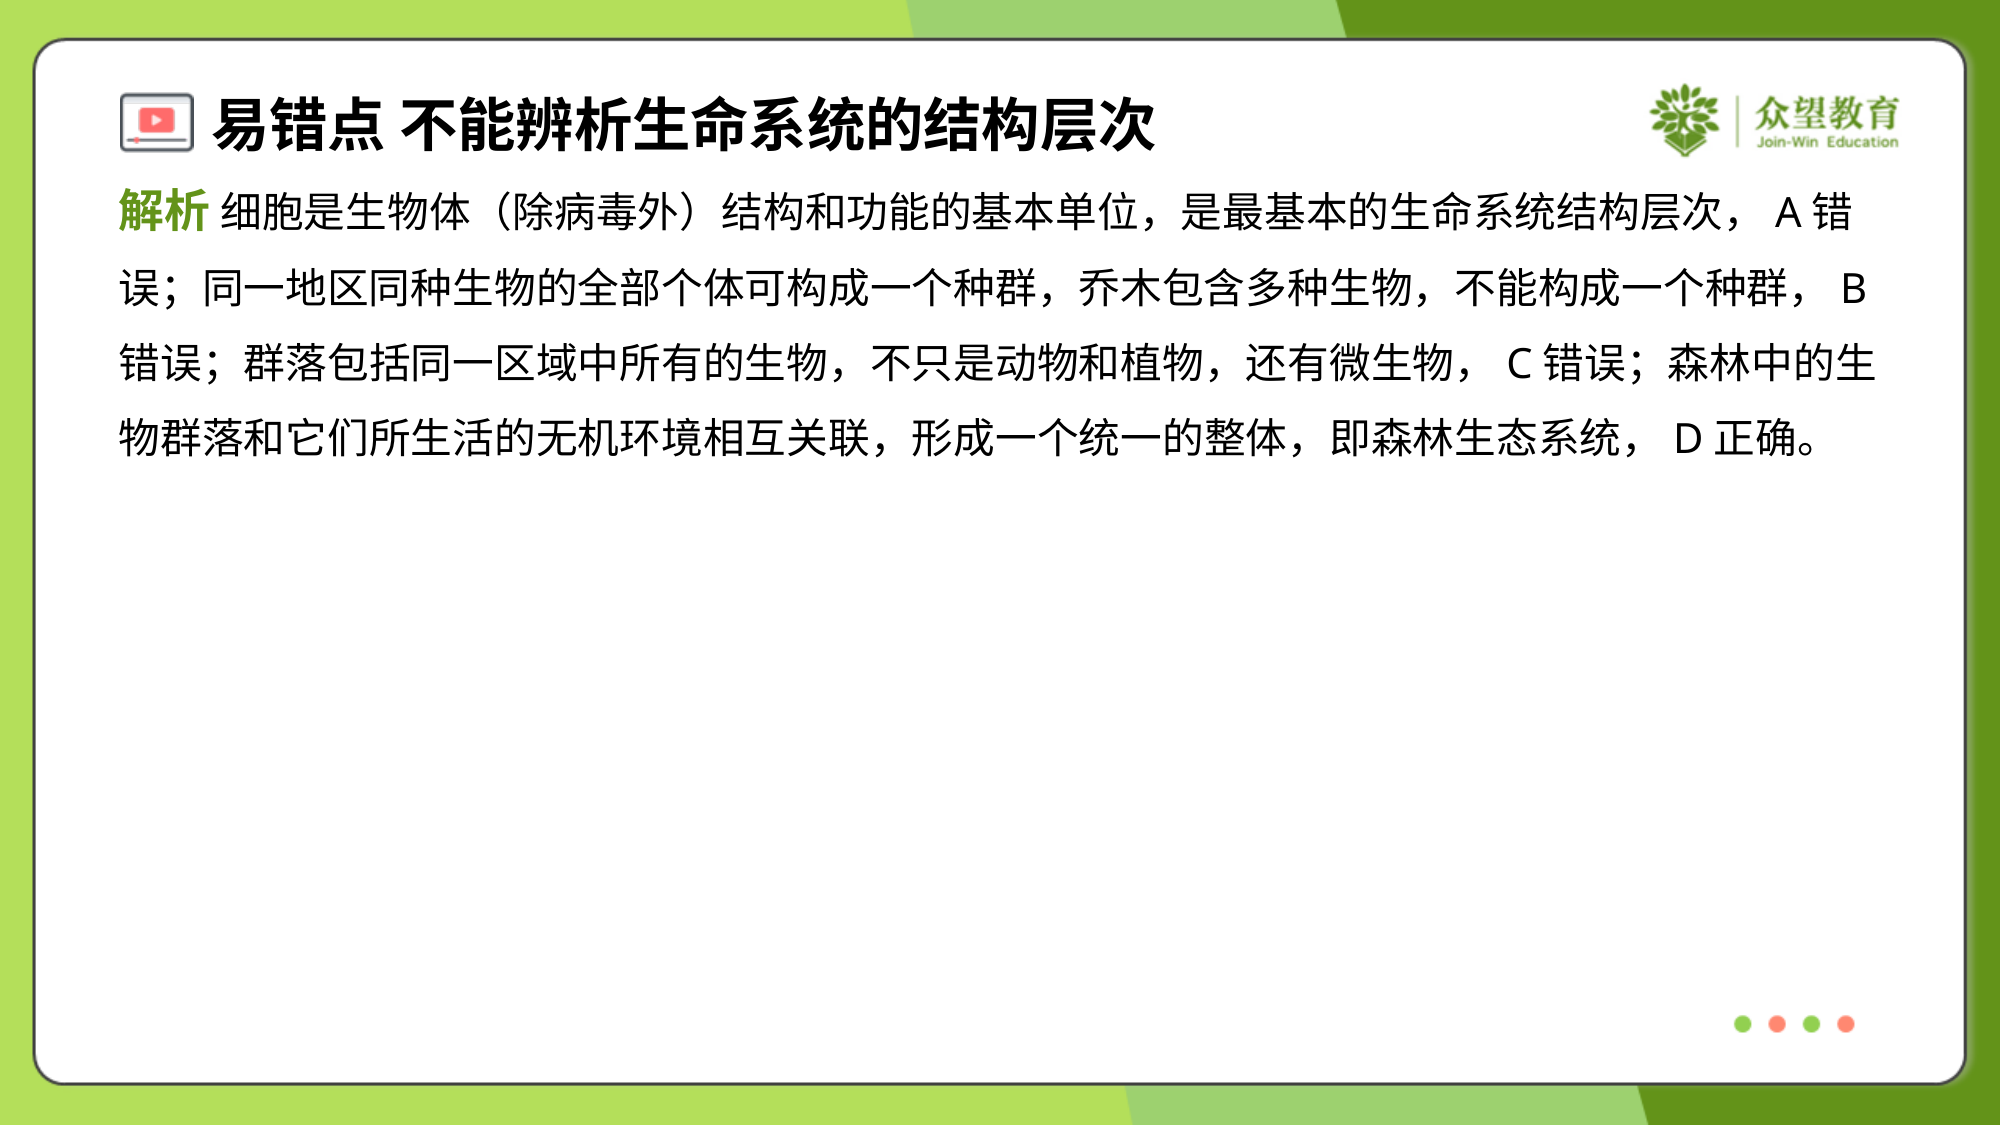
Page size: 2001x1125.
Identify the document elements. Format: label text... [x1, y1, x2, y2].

text_box 解析 细胞是生物体（除病毒外）结构和功能的基本单位，是最基本的生命系统结构层次，A错 误；同一地区同种生物的全部个体可构成一个种群，乔木包含多种生物，不能构成一个种群，B 错误；群落包括同一区域中所有的生物，不只是动物和植物，还有微生物，C错误；森林中的生 物群落和它们所生活的无机环境相互关联，形成一个统一的整体，即森林生态系统，D正确。 [118, 159, 1883, 462]
picture [0, 0, 2000, 1125]
